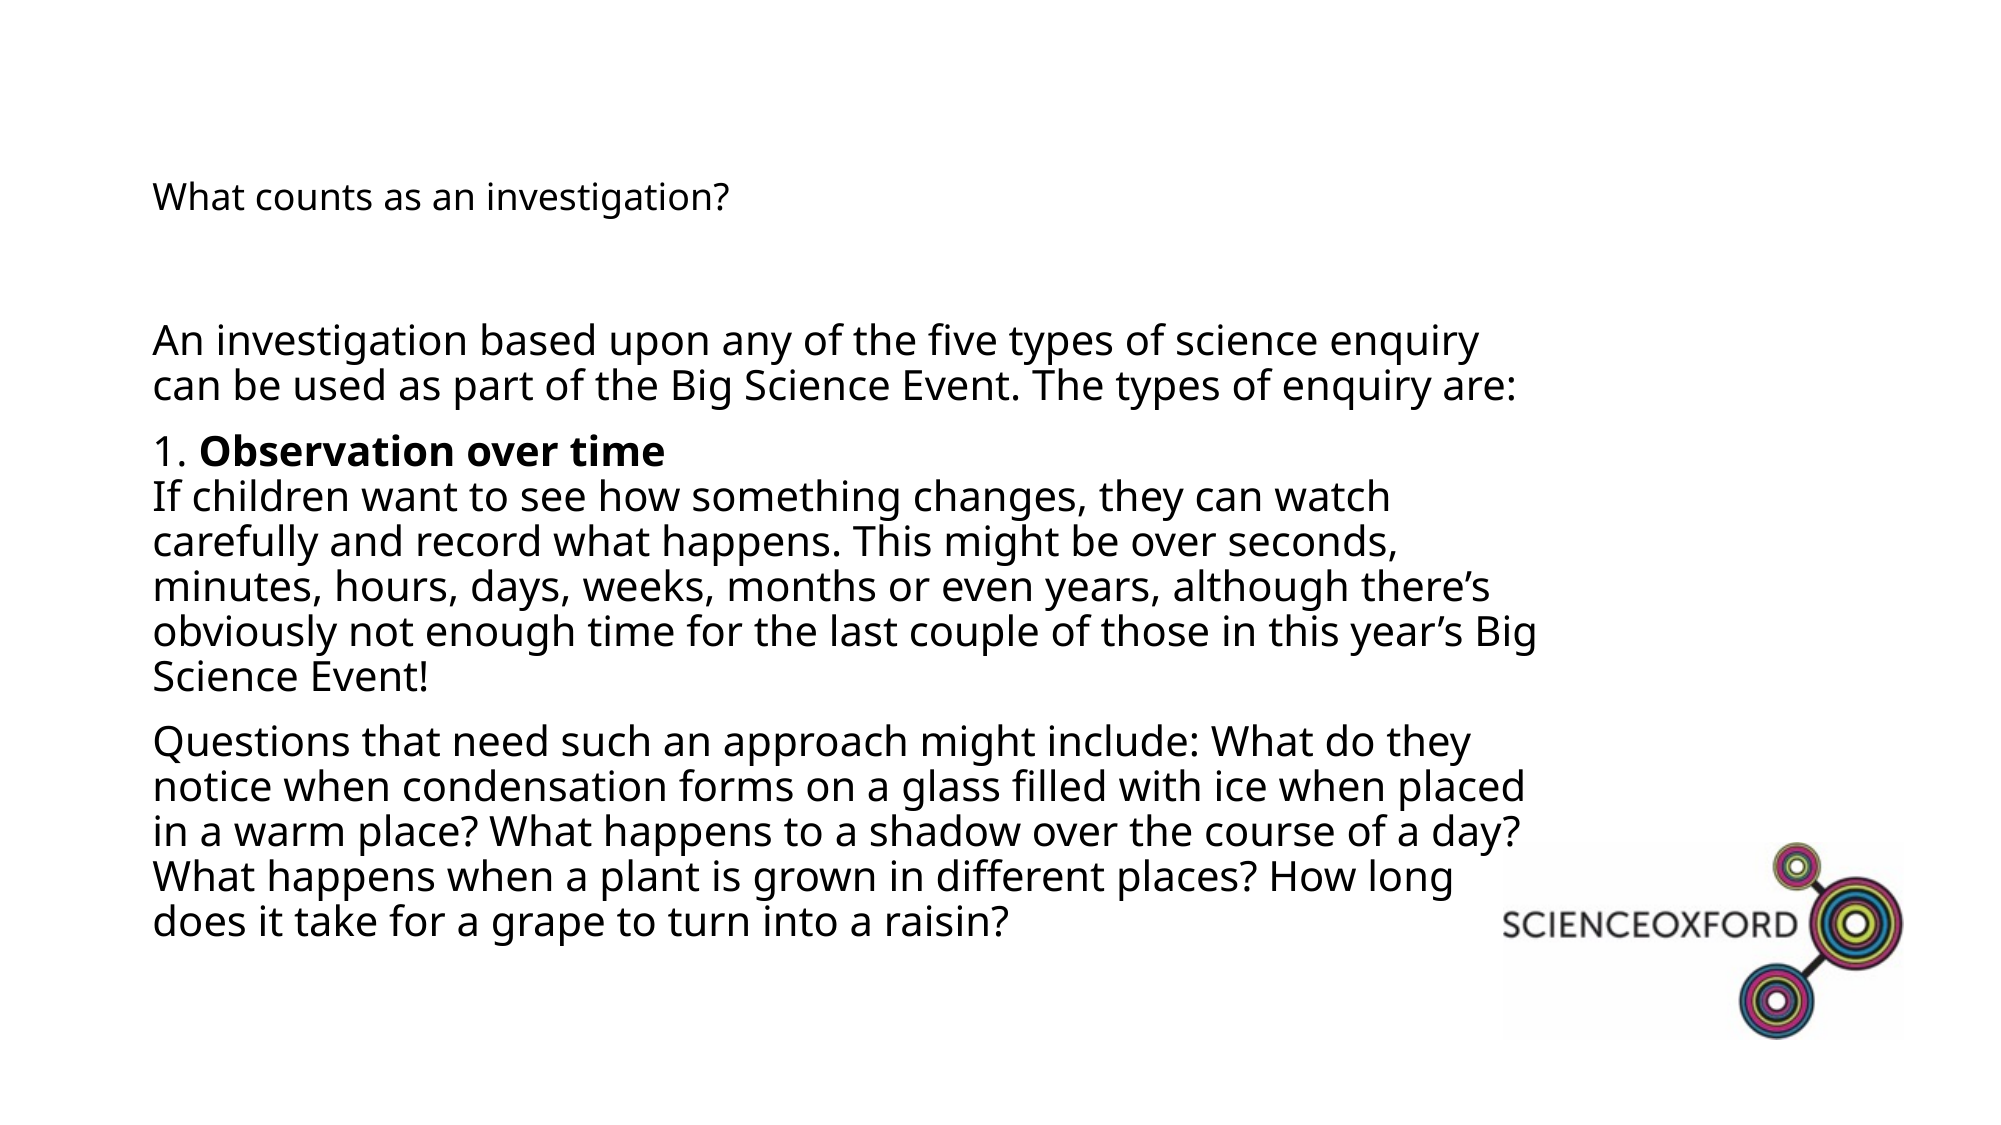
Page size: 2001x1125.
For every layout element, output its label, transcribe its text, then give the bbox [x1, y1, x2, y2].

picture [1502, 842, 1904, 1040]
list An investigation based upon any of the five types of science enquiry can be used as part of the Big Science Event. The types of enquiry are: 1. Observation over time If children want to see how something changes, they can watch carefully and record what happens. This might be over seconds, minutes, hours, days, weeks, months or even years, although there’s obviously not enough time for the last couple of those in this year’s Big Science Event! Questions that need such an approach might include: What do they notice when condensation forms on a glass filled with ice when placed in a warm place? What happens to a shadow over the course of a day? What happens when a plant is grown in different places? How long does it take for a grape to turn into a raisin? [137, 311, 1554, 1097]
title What counts as an investigation? [137, 87, 1863, 272]
